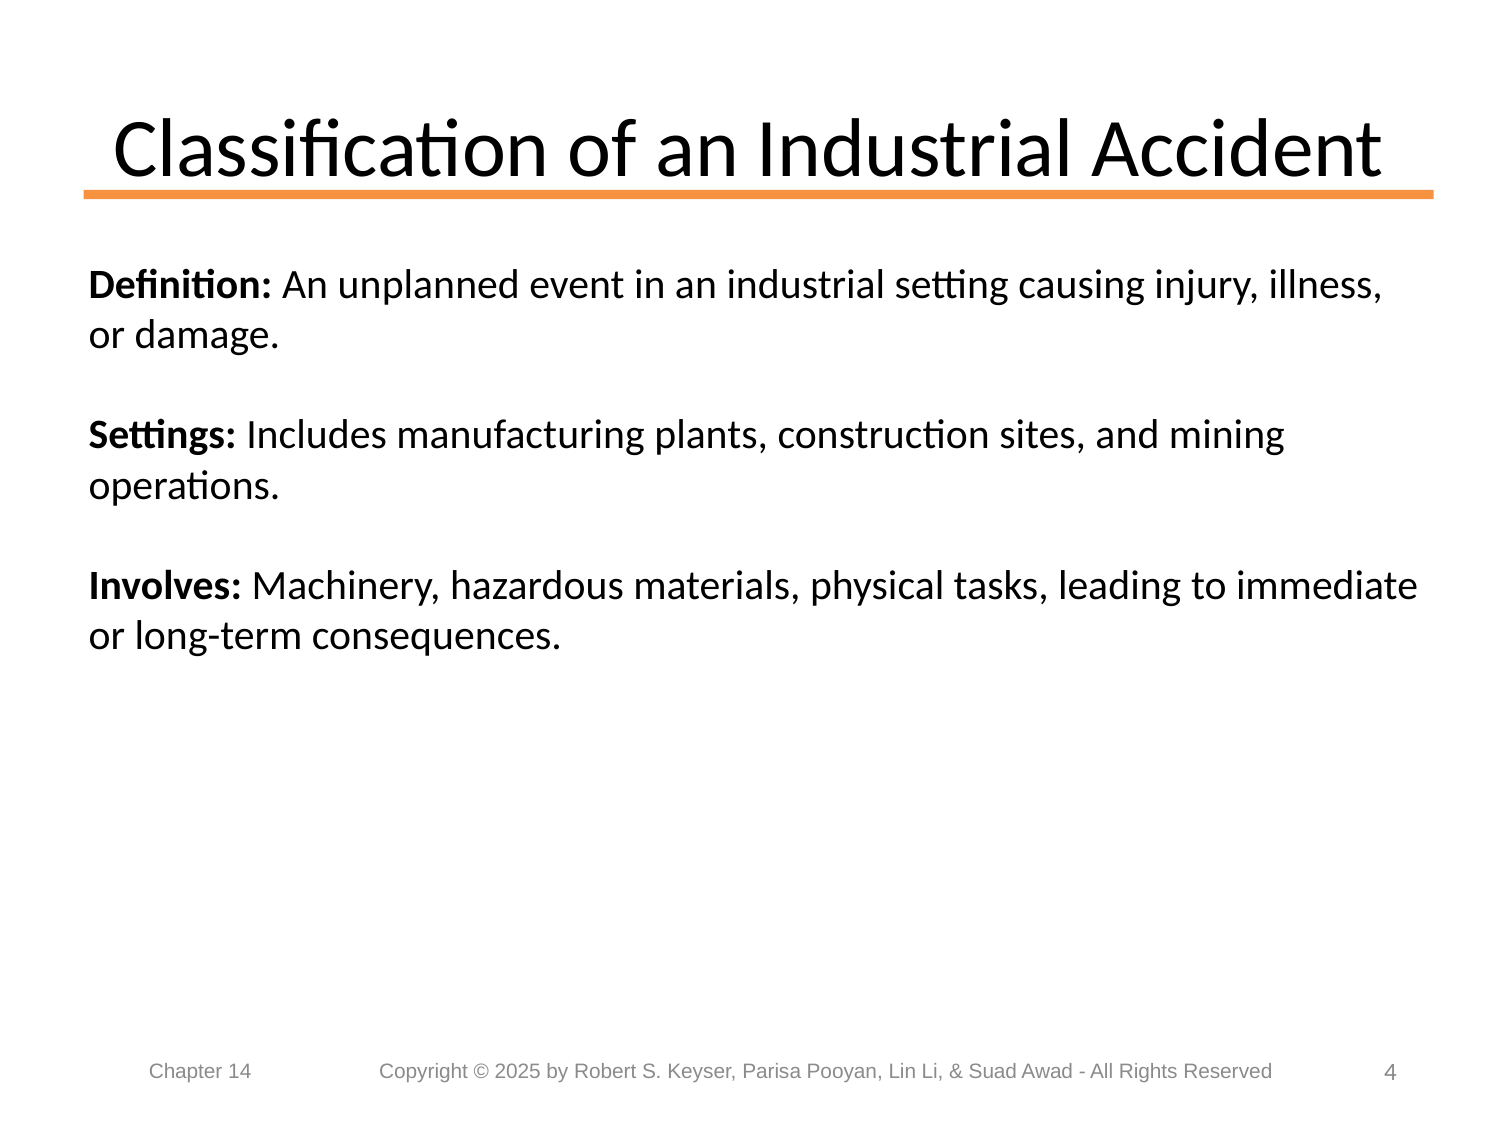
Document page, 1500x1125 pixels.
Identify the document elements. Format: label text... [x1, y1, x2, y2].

title Classification of an Industrial Accident [73, 91, 1423, 249]
text_box 4 [1377, 1054, 1419, 1086]
text_box Chapter 14 Copyright © 2025 by Robert S. Keyser, Parisa Pooyan, Lin Li, & Suad Awad - All Rights Reserved [87, 1057, 1334, 1083]
text_box Definition: An unplanned event in an industrial setting causing injury, illness, or damage. Settings: Includes manufacturing plants, construction sites, and mining operations. Involves: Machinery, hazardous materials, physical tasks, leading to immediate or long-term consequences. [73, 249, 1434, 665]
